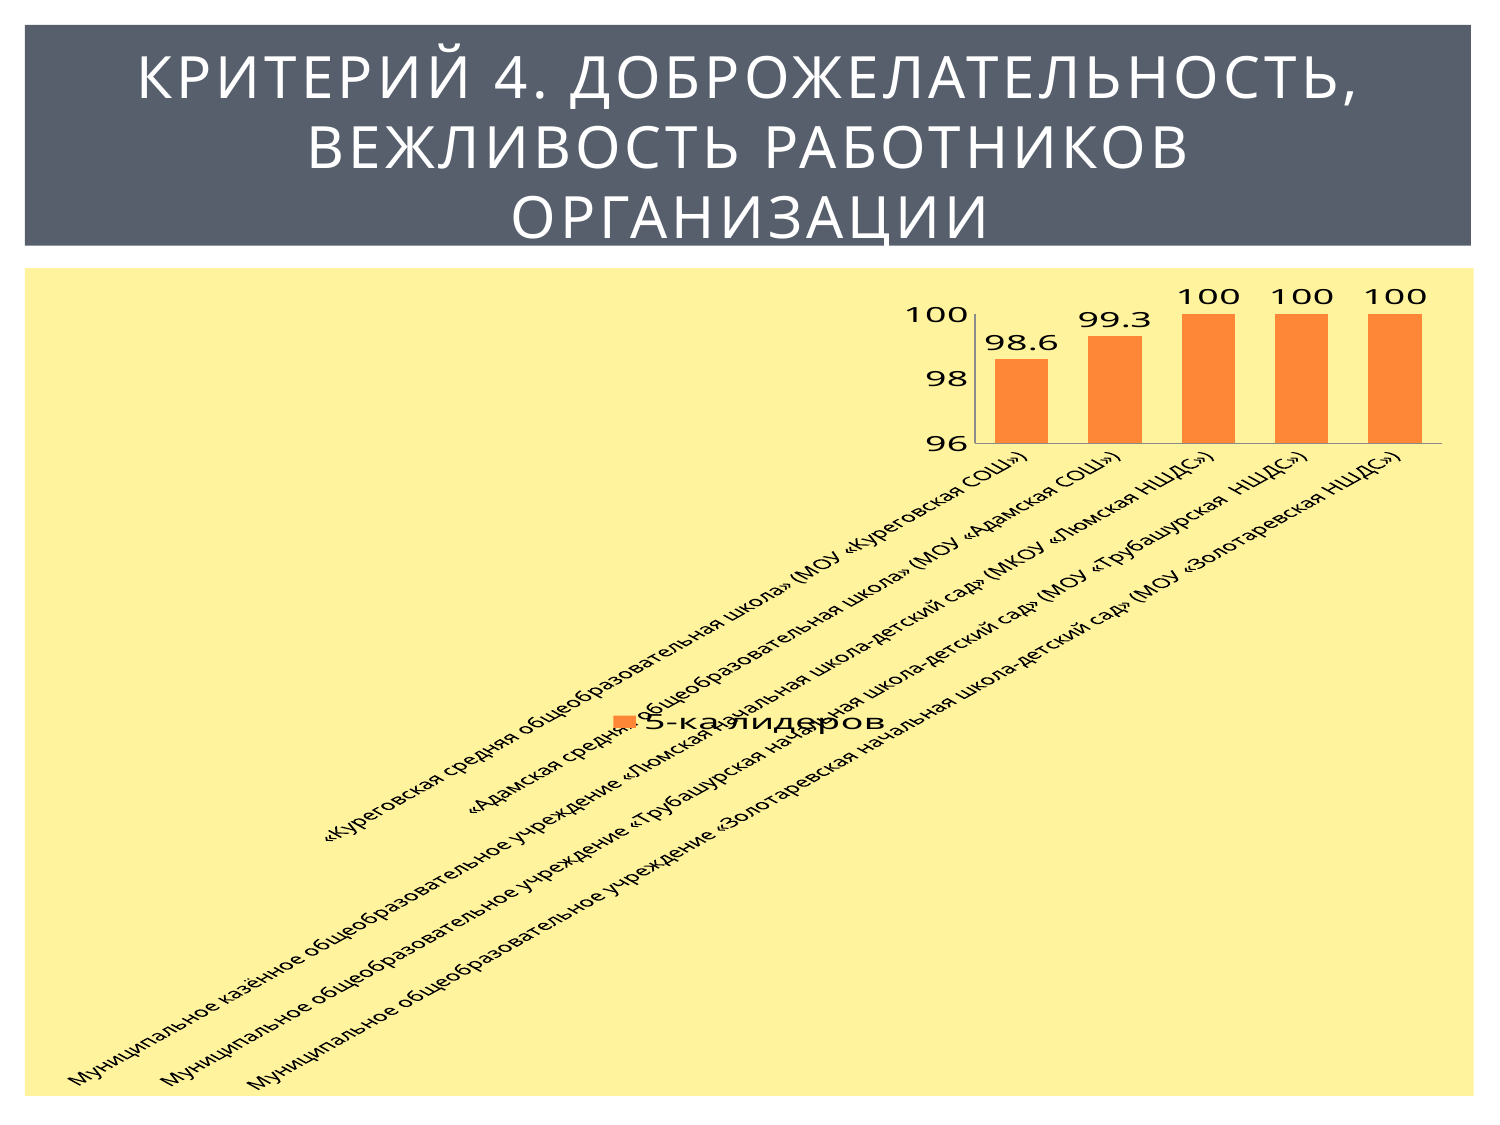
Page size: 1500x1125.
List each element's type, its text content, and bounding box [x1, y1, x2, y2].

title КРИТЕРИЙ 4. ДОБРОЖЕЛАТЕЛЬНОСТЬ, ВЕЖЛИВОСТЬ РАБОТНИКОВ ОРГАНИЗАЦИИ [62, 58, 1438, 232]
chart [29, 281, 1471, 1095]
